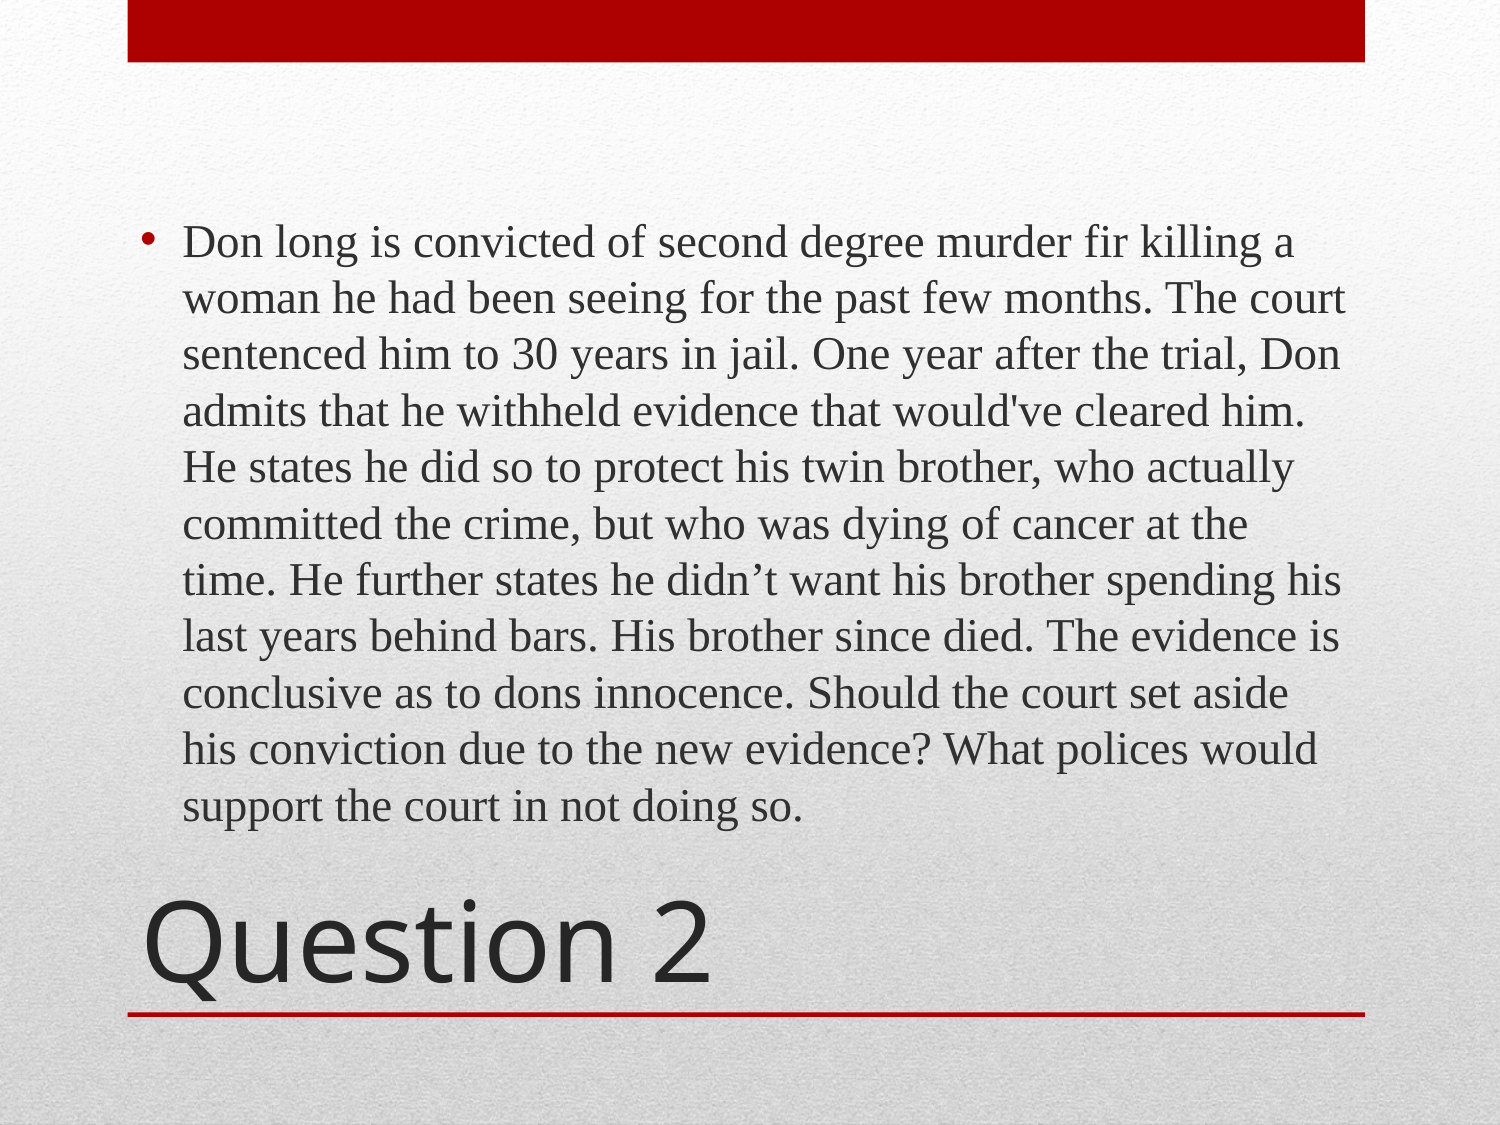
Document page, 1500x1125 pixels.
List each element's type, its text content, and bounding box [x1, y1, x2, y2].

title Question 2 [125, 863, 1238, 1013]
list Don long is convicted of second degree murder fir killing a woman he had been seeing for the past few months. The court sentenced him to 30 years in jail. One year after the trial, Don admits that he withheld evidence that would've cleared him. He states he did so to protect his twin brother, who actually committed the crime, but who was dying of cancer at the time. He further states he didn’t want his brother spending his last years behind bars. His brother since died. The evidence is conclusive as to dons innocence. Should the court set aside his conviction due to the new evidence? What polices would support the court in not doing so. [125, 112, 1363, 863]
